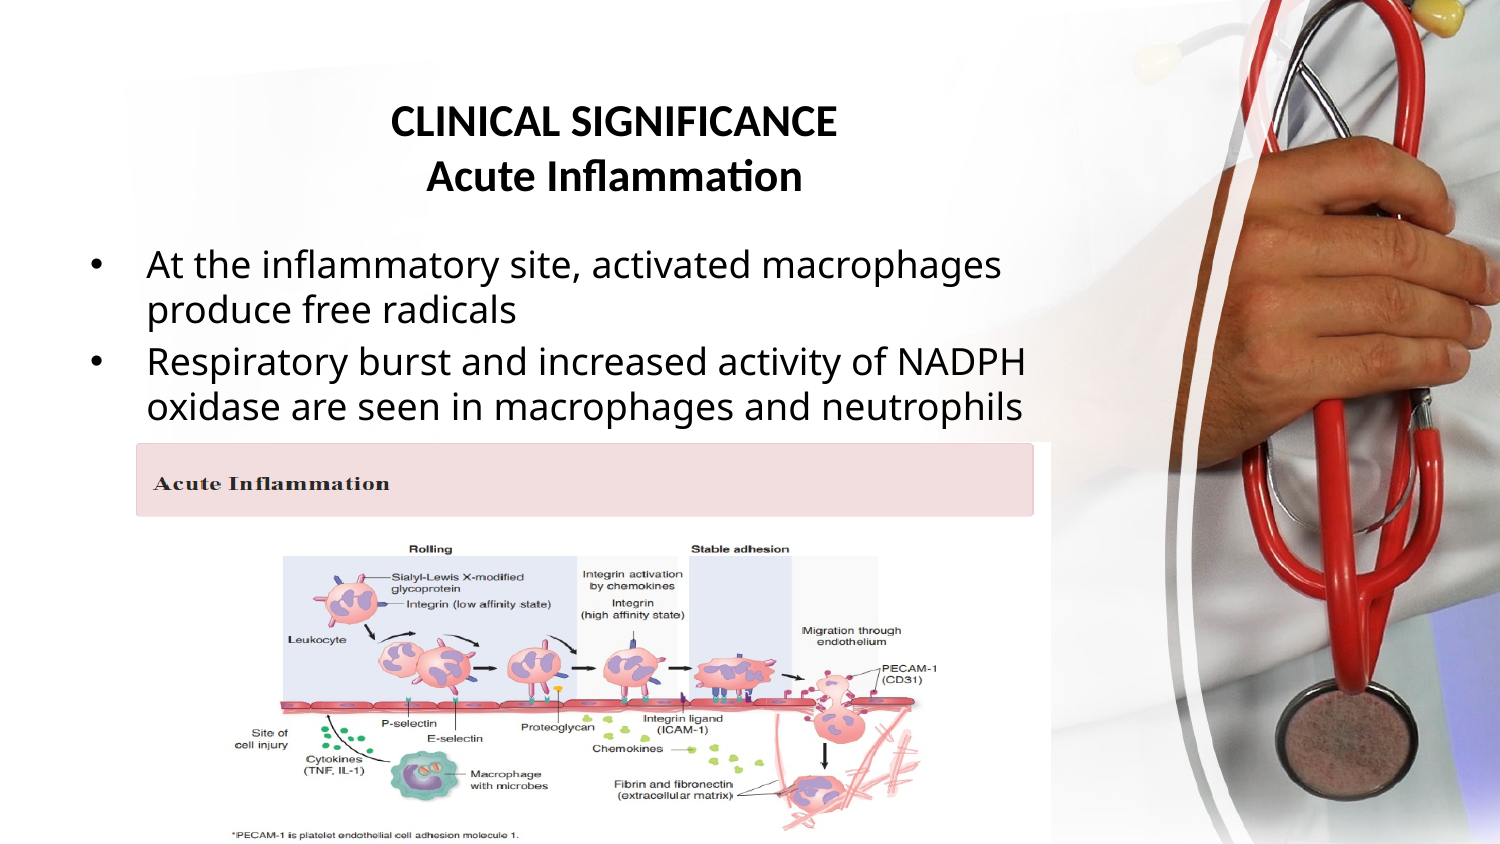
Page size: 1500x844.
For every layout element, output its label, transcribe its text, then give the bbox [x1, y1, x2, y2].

picture [0, 0, 1500, 844]
list At the inflammatory site, activated macrophages produce free radicals Respiratory burst and increased activity of NADPH oxidase are seen in macrophages and neutrophils [75, 233, 1153, 782]
title CLINICAL SIGNIFICANCE Acute Inflammation [75, 82, 1155, 208]
